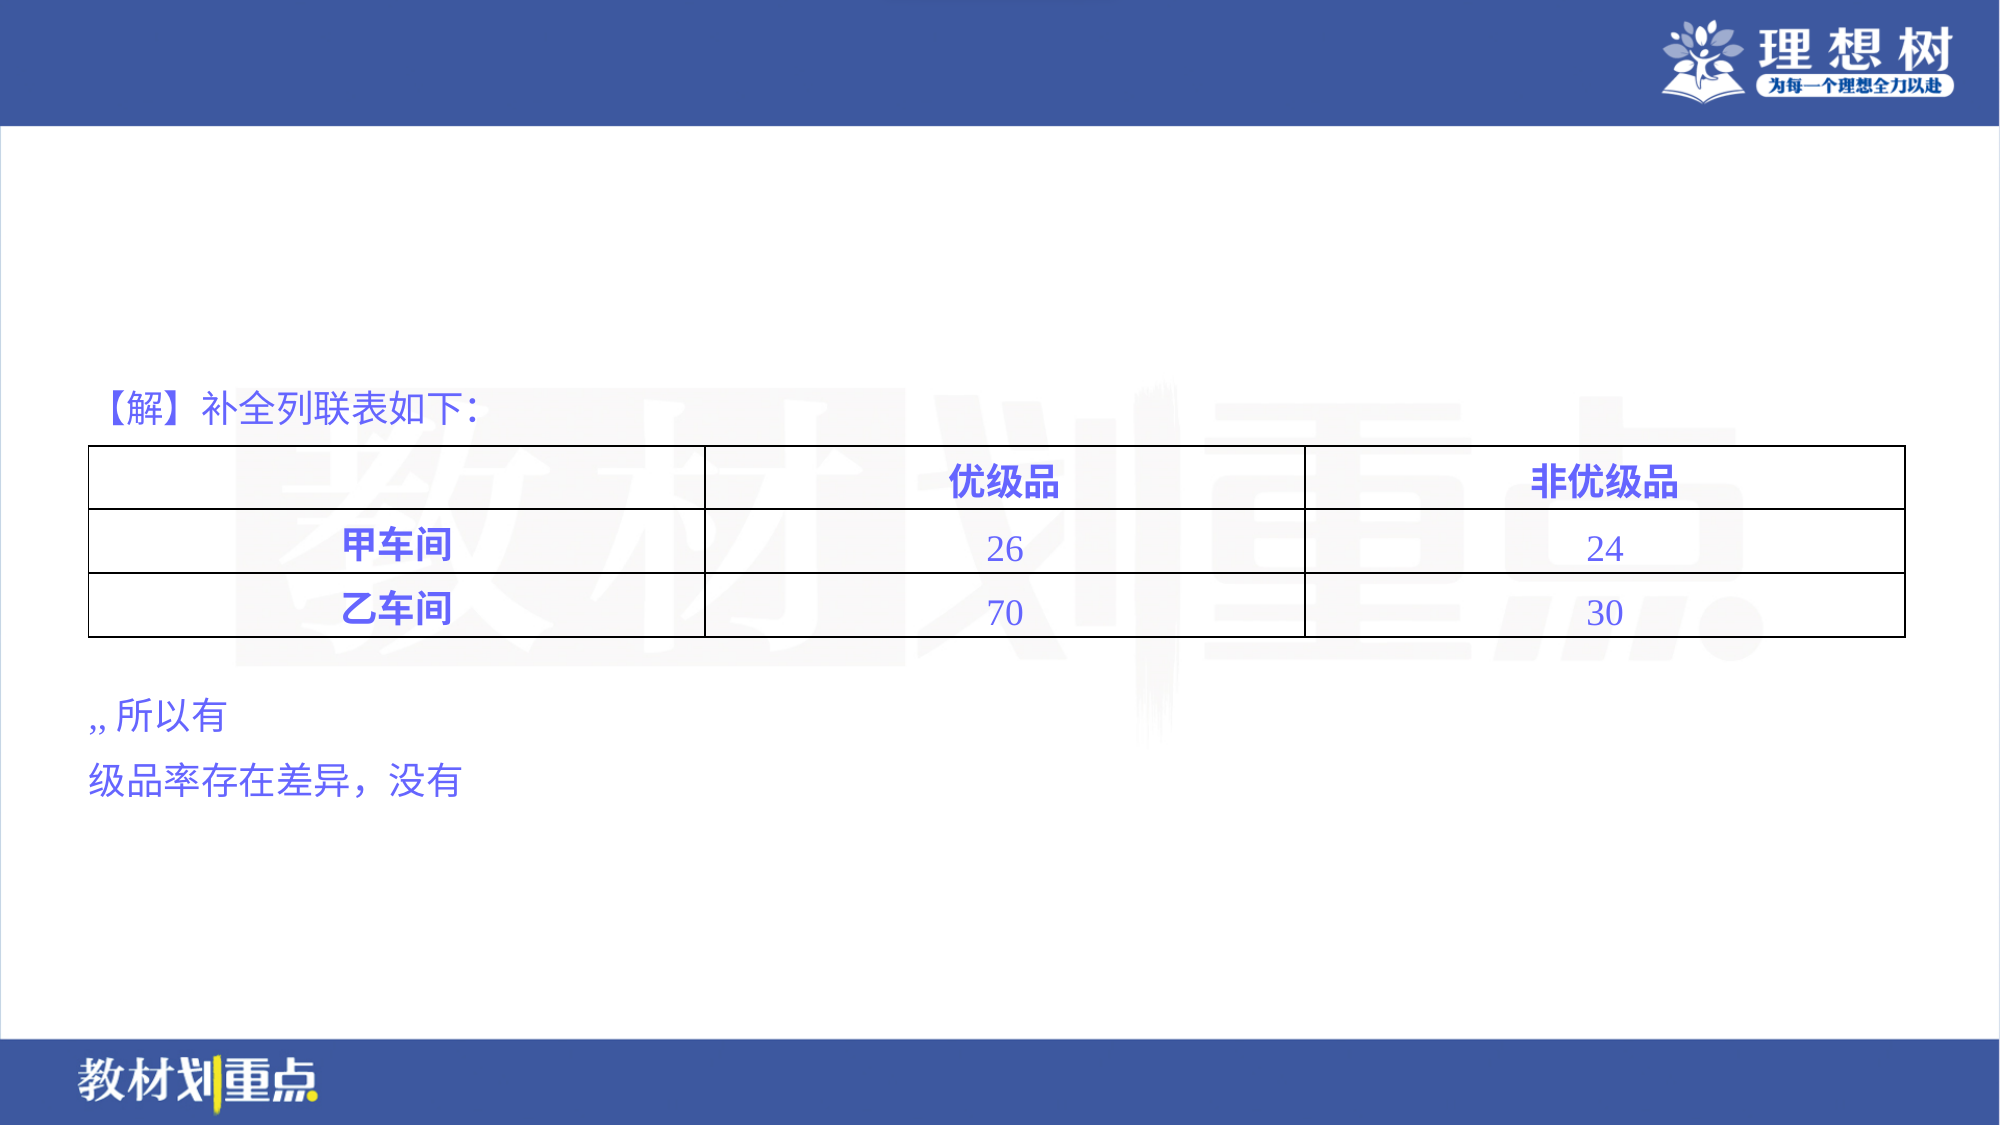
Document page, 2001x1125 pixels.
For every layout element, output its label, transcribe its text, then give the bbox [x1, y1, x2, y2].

table_header 优级品 [706, 447, 1304, 508]
text_box 【解】补全列联表如下： [88, 363, 1911, 424]
table_cell 24 [1306, 510, 1904, 572]
table_cell 甲车间 [89, 510, 704, 572]
table_cell 30 [1306, 574, 1904, 636]
table_cell 乙车间 [89, 574, 704, 636]
table_cell 26 [706, 510, 1304, 572]
picture [0, 0, 2000, 1125]
table_header [89, 447, 704, 508]
table_header 非优级品 [1306, 447, 1904, 508]
table_cell 70 [706, 574, 1304, 636]
